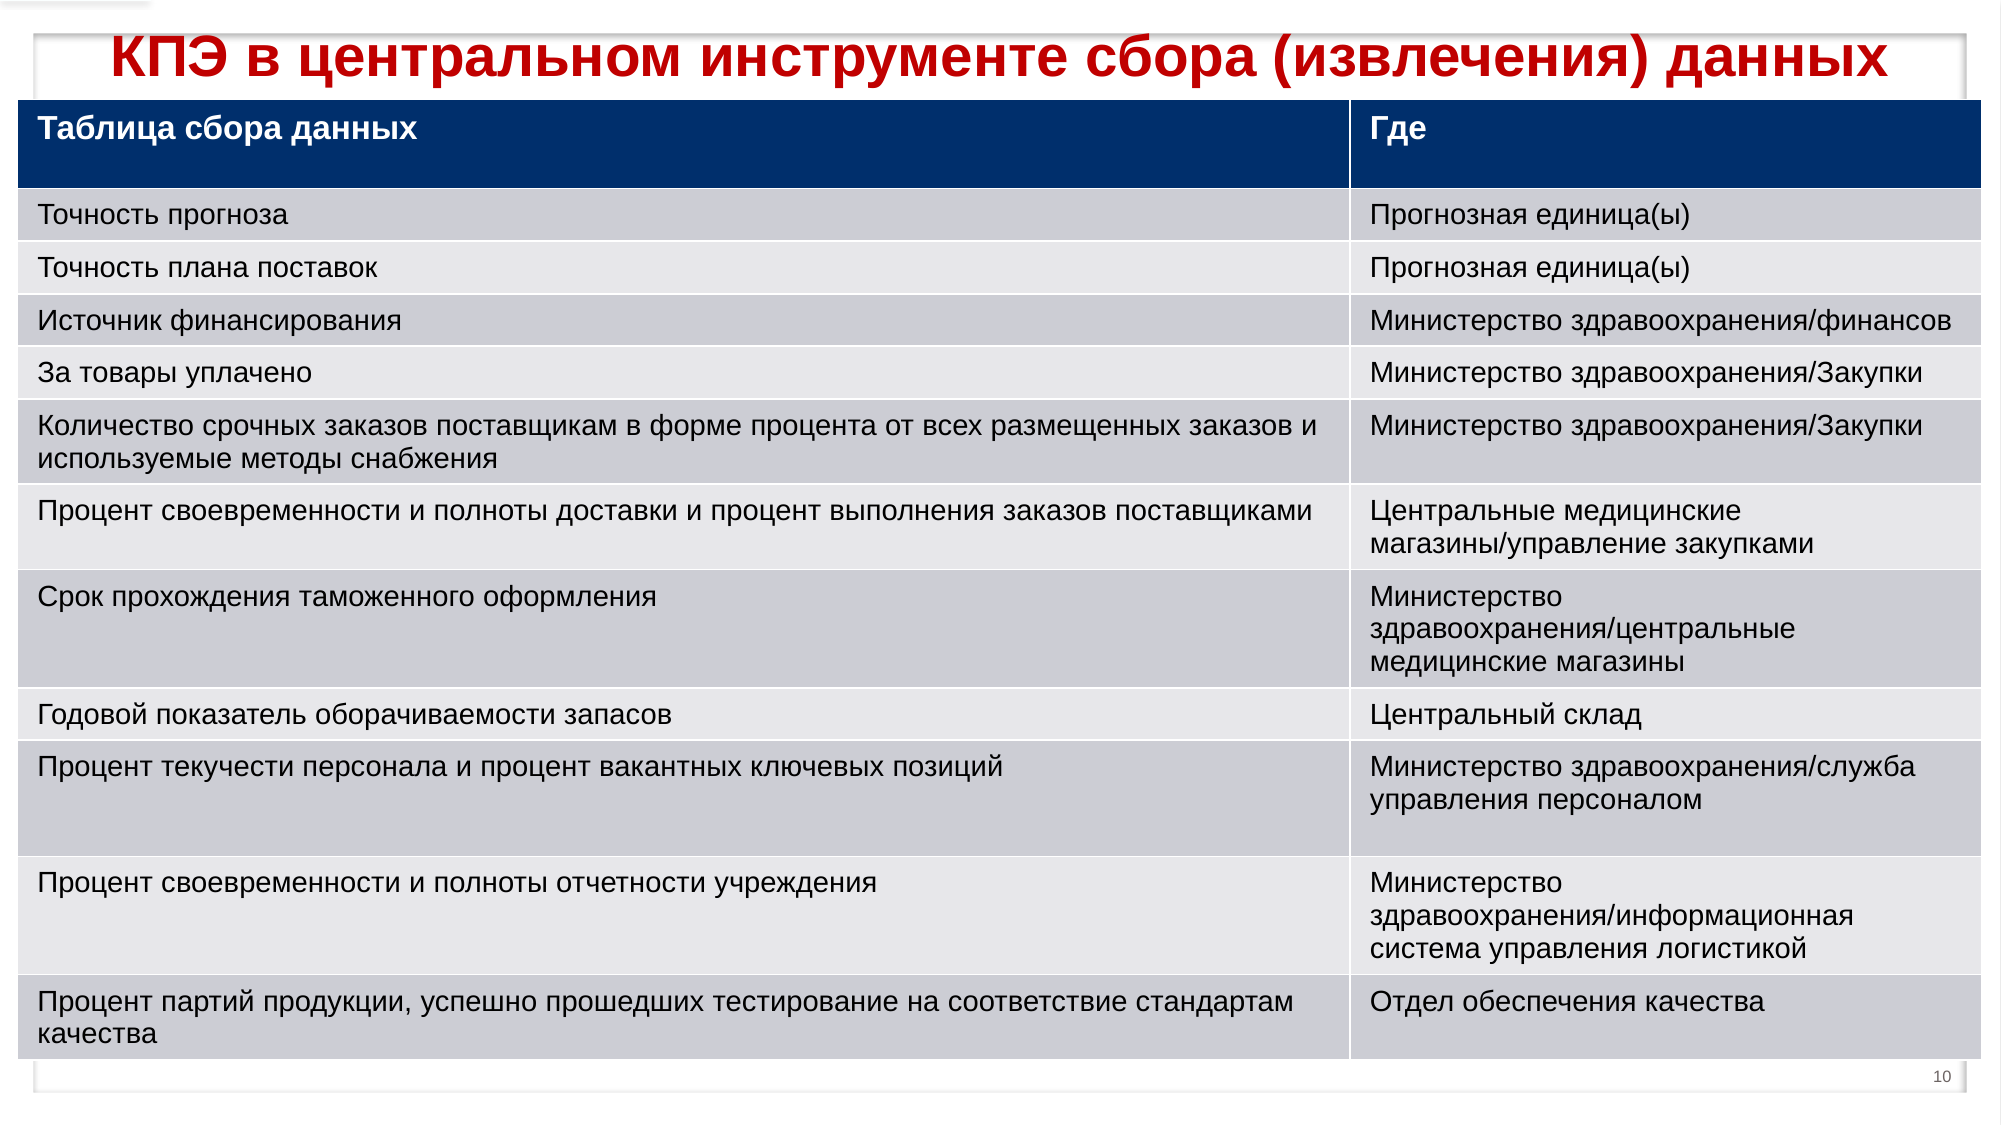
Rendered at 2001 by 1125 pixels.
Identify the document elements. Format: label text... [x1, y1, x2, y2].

table_cell Министерство здравоохранения/центральные медицинские магазины [1351, 570, 1981, 687]
table_cell Процент текучести персонала и процент вакантных ключевых позиций [18, 741, 1349, 856]
table_cell Министерство здравоохранения/финансов [1351, 295, 1981, 345]
table_header Где [1351, 100, 1981, 188]
table_cell Годовой показатель оборачиваемости запасов [18, 689, 1349, 739]
table_cell Отдел обеспечения качества [1351, 975, 1981, 1059]
table_cell За товары уплачено [18, 347, 1349, 398]
table_cell Точность плана поставок [18, 242, 1349, 293]
table_cell Прогнозная единица(ы) [1351, 189, 1981, 240]
table_cell Центральные медицинские магазины/управление закупками [1351, 485, 1981, 569]
table_cell Министерство здравоохранения/Закупки [1351, 400, 1981, 483]
table_cell Прогнозная единица(ы) [1351, 242, 1981, 293]
table_cell Процент своевременности и полноты отчетности учреждения [18, 857, 1349, 974]
table_cell Процент партий продукции, успешно прошедших тестирование на соответствие стандартам качества [18, 975, 1349, 1059]
table_cell Точность прогноза [18, 189, 1349, 240]
table_cell Министерство здравоохранения/информационная система управления логистикой [1351, 857, 1981, 974]
title КПЭ в центральном инструменте сбора (извлечения) данных [0, 0, 2000, 96]
table_cell Количество срочных заказов поставщикам в форме процента от всех размещенных заказов и используемые методы снабжения [18, 400, 1349, 483]
table_header Таблица сбора данных [18, 100, 1349, 188]
table_cell Источник финансирования [18, 295, 1349, 345]
table_cell Процент своевременности и полноты доставки и процент выполнения заказов поставщиками [18, 485, 1349, 569]
slide_number 10 [1500, 1061, 1967, 1094]
table_cell Министерство здравоохранения/Закупки [1351, 347, 1981, 398]
table_cell Срок прохождения таможенного оформления [18, 570, 1349, 687]
table_cell Центральный склад [1351, 689, 1981, 739]
table_cell Министерство здравоохранения/служба управления персоналом [1351, 741, 1981, 856]
